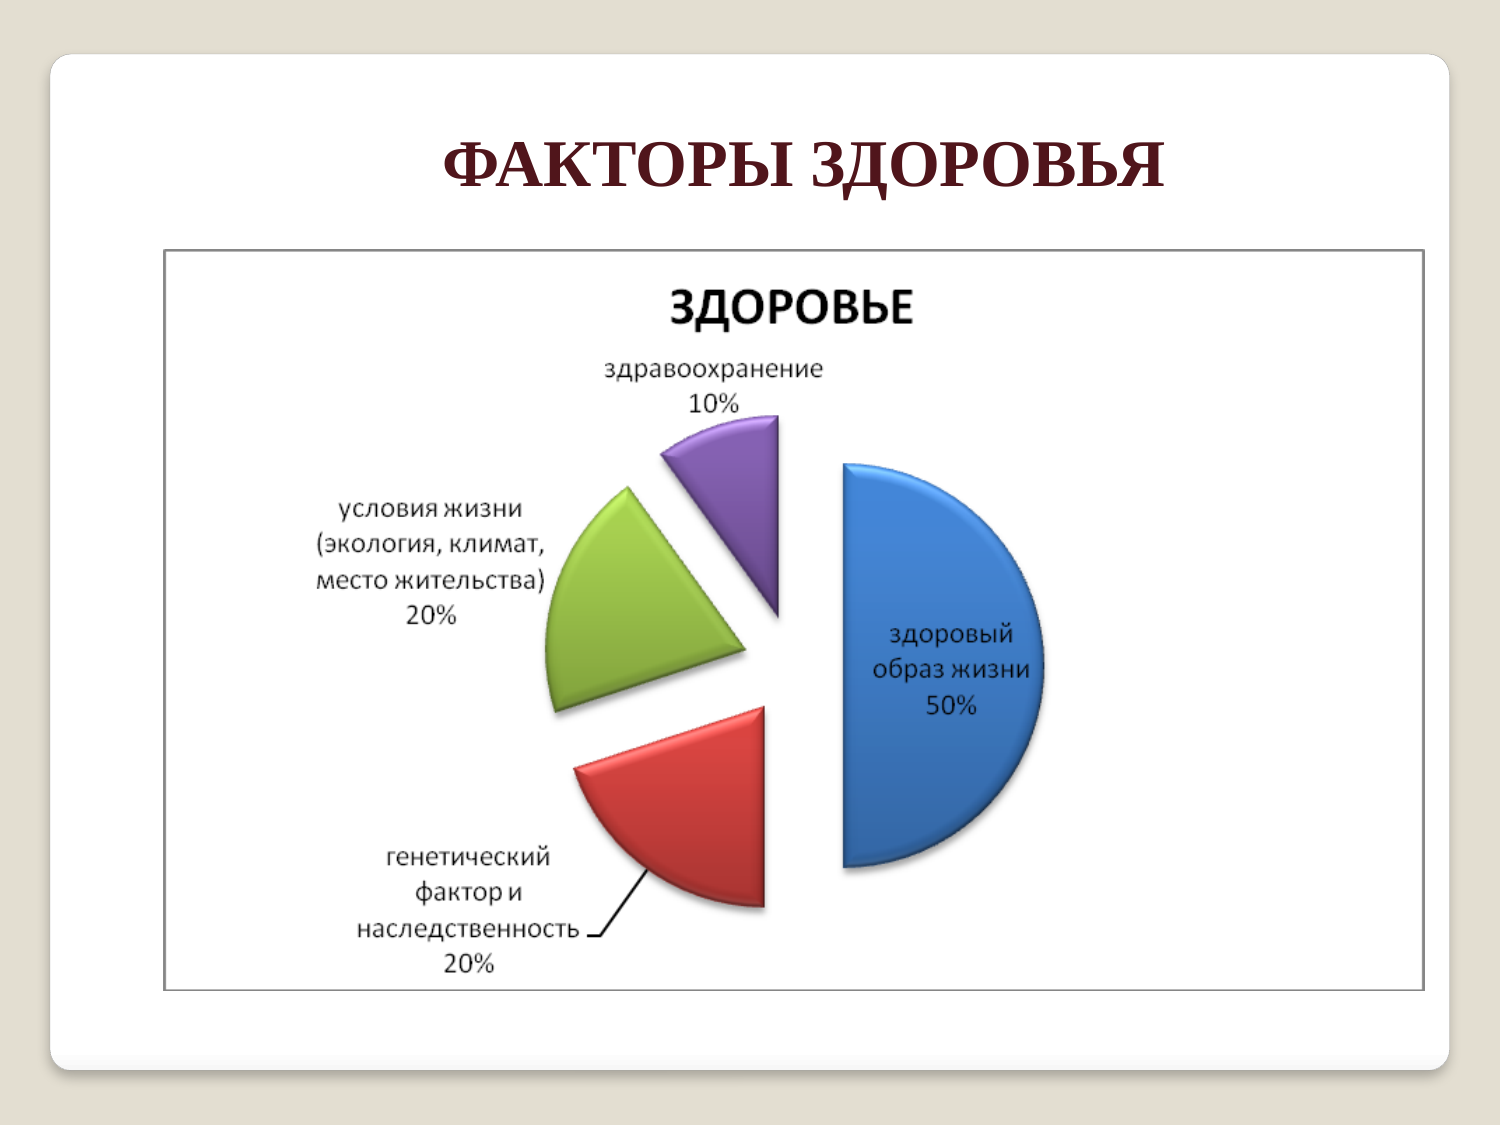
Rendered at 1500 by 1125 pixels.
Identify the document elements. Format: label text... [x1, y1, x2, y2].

picture [162, 249, 1426, 992]
text_box ФАКТОРЫ ЗДОРОВЬЯ [199, 112, 1400, 208]
